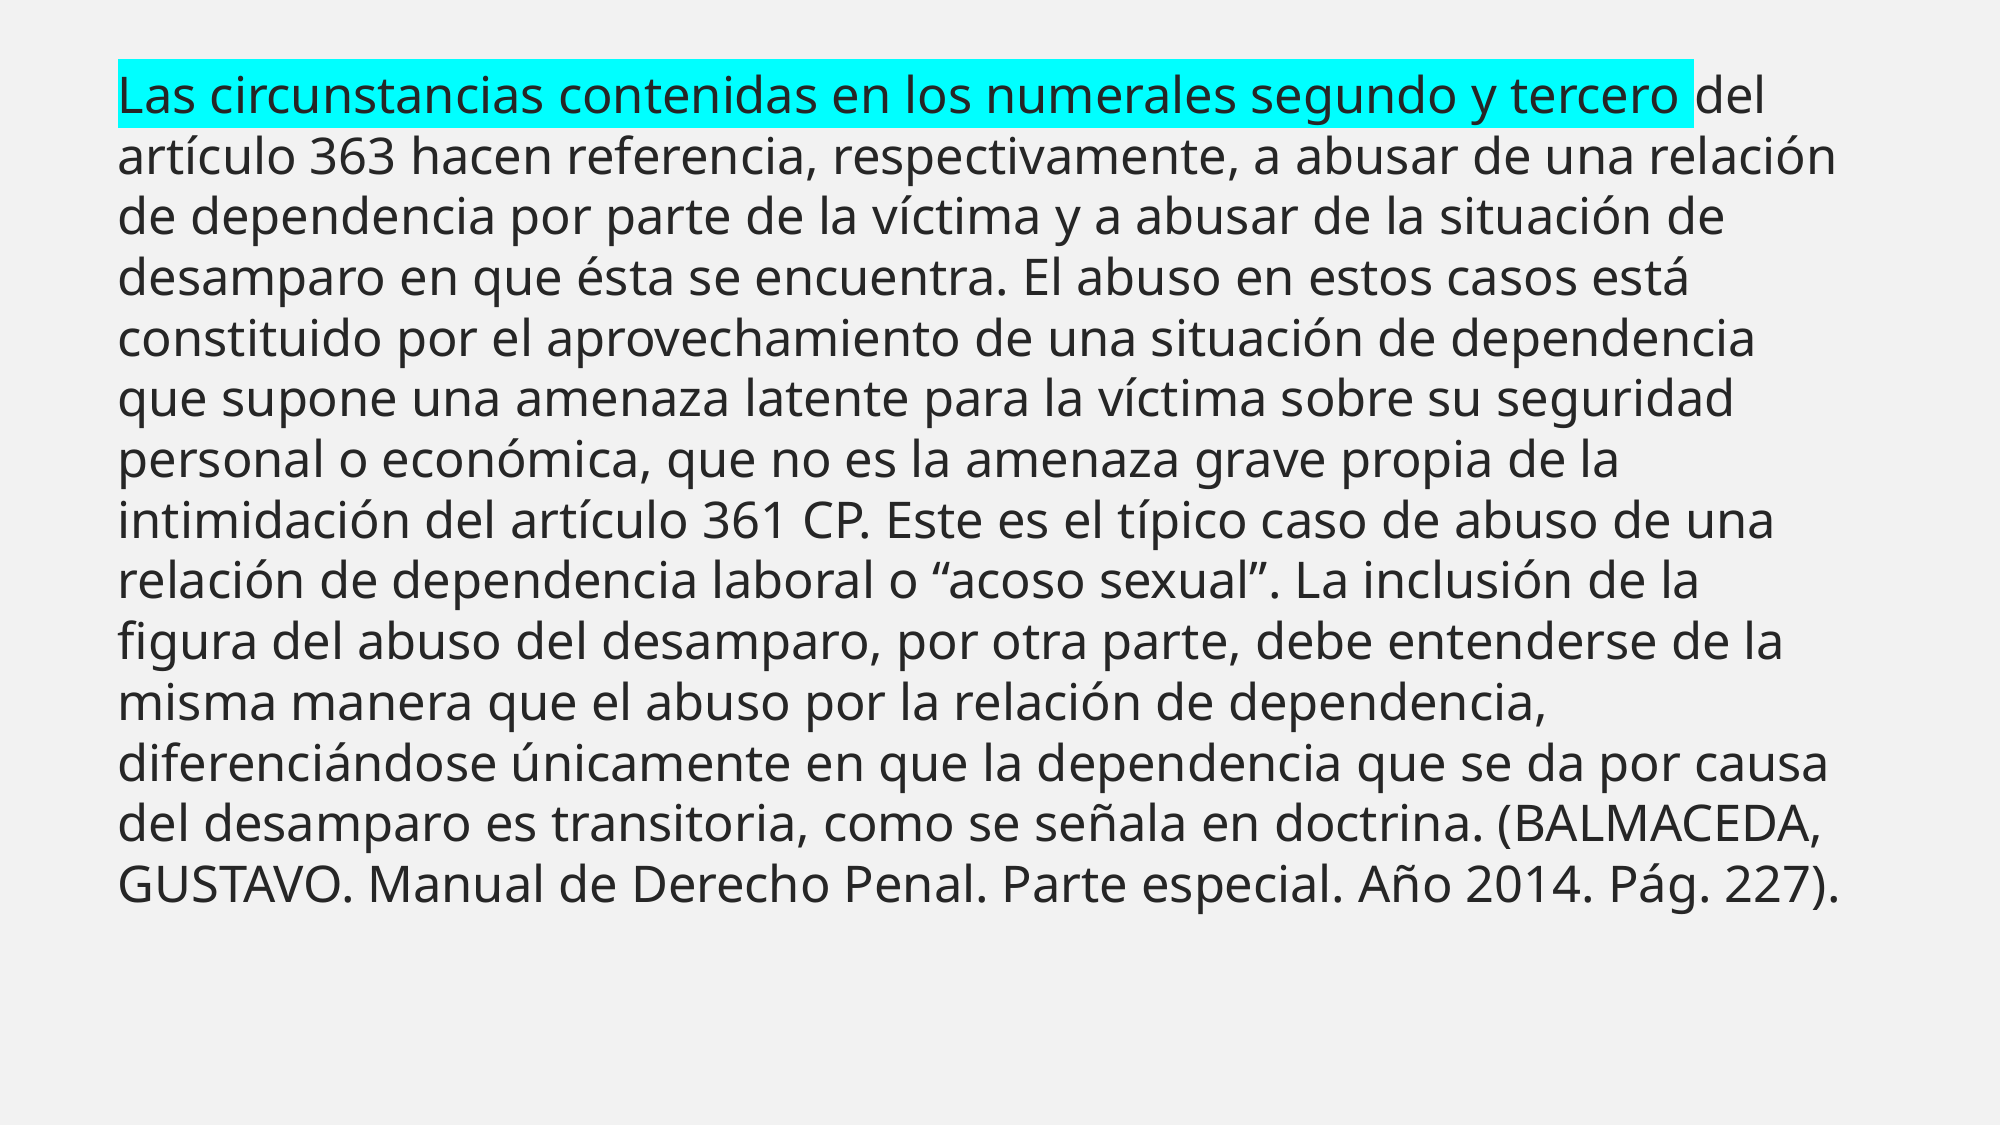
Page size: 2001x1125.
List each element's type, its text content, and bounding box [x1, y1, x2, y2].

list Las circunstancias contenidas en los numerales segundo y tercero del artículo 363 hacen referencia, respectivamente, a abusar de una relación de dependencia por parte de la víctima y a abusar de la situación de desamparo en que ésta se encuentra. El abuso en estos casos está constituido por el aprovechamiento de una situación de dependencia que supone una amenaza latente para la víctima sobre su seguridad personal o económica, que no es la amenaza grave propia de la intimidación del artículo 361 CP. Este es el típico caso de abuso de una relación de dependencia laboral o “acoso sexual”. La inclusión de la figura del abuso del desamparo, por otra parte, debe entenderse de la misma manera que el abuso por la relación de dependencia, diferenciándose únicamente en que la dependencia que se da por causa del desamparo es transitoria, como se señala en doctrina. (BALMACEDA, GUSTAVO. Manual de Derecho Penal. Parte especial. Año 2014. Pág. 227). [102, 55, 1861, 950]
